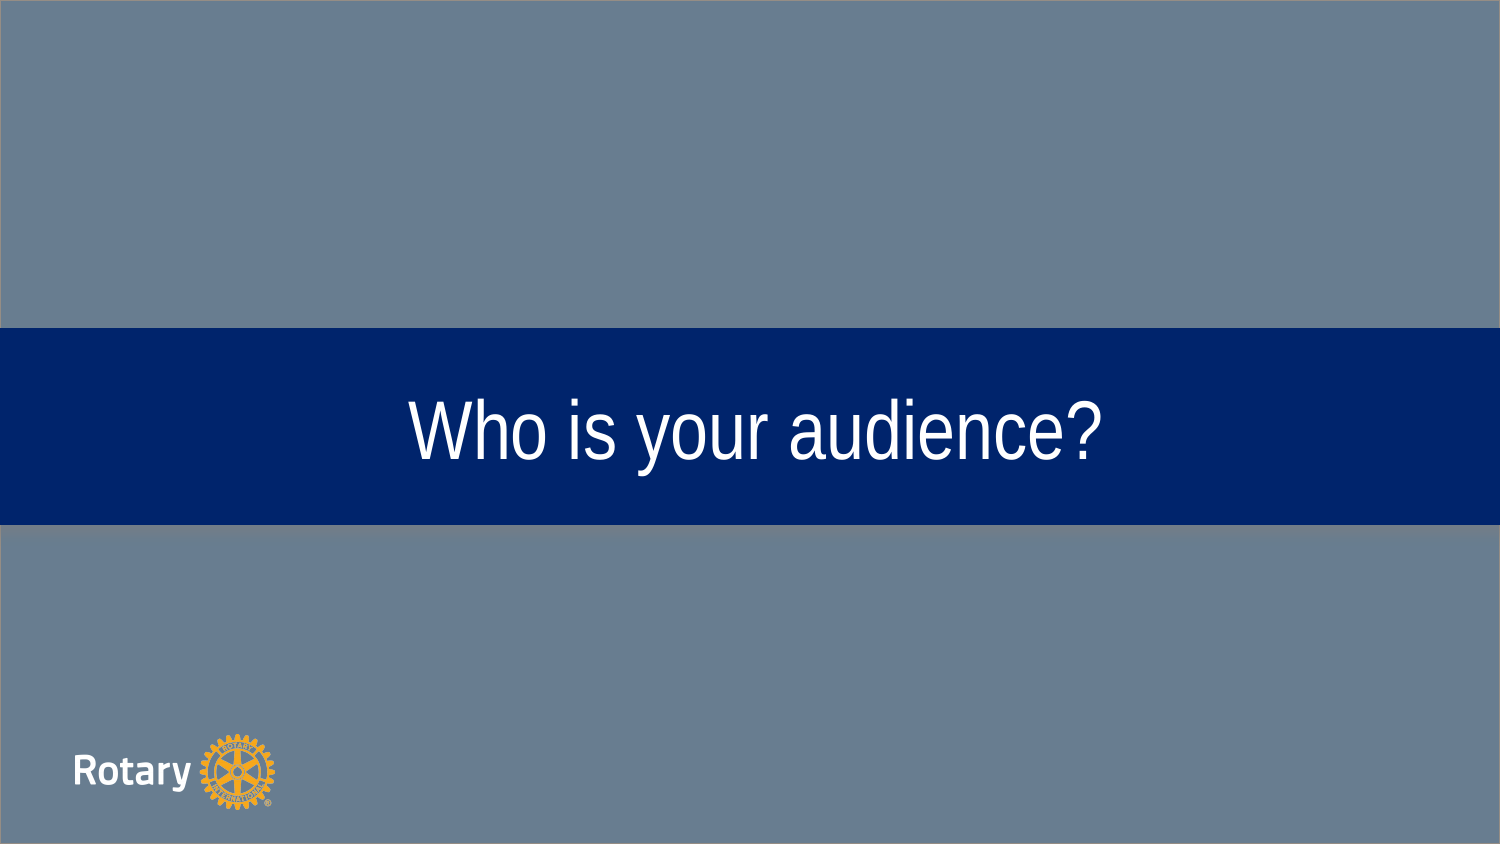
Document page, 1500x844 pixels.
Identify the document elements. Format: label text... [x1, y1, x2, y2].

title Who is your audience? [12, 328, 1500, 525]
picture [75, 734, 275, 810]
